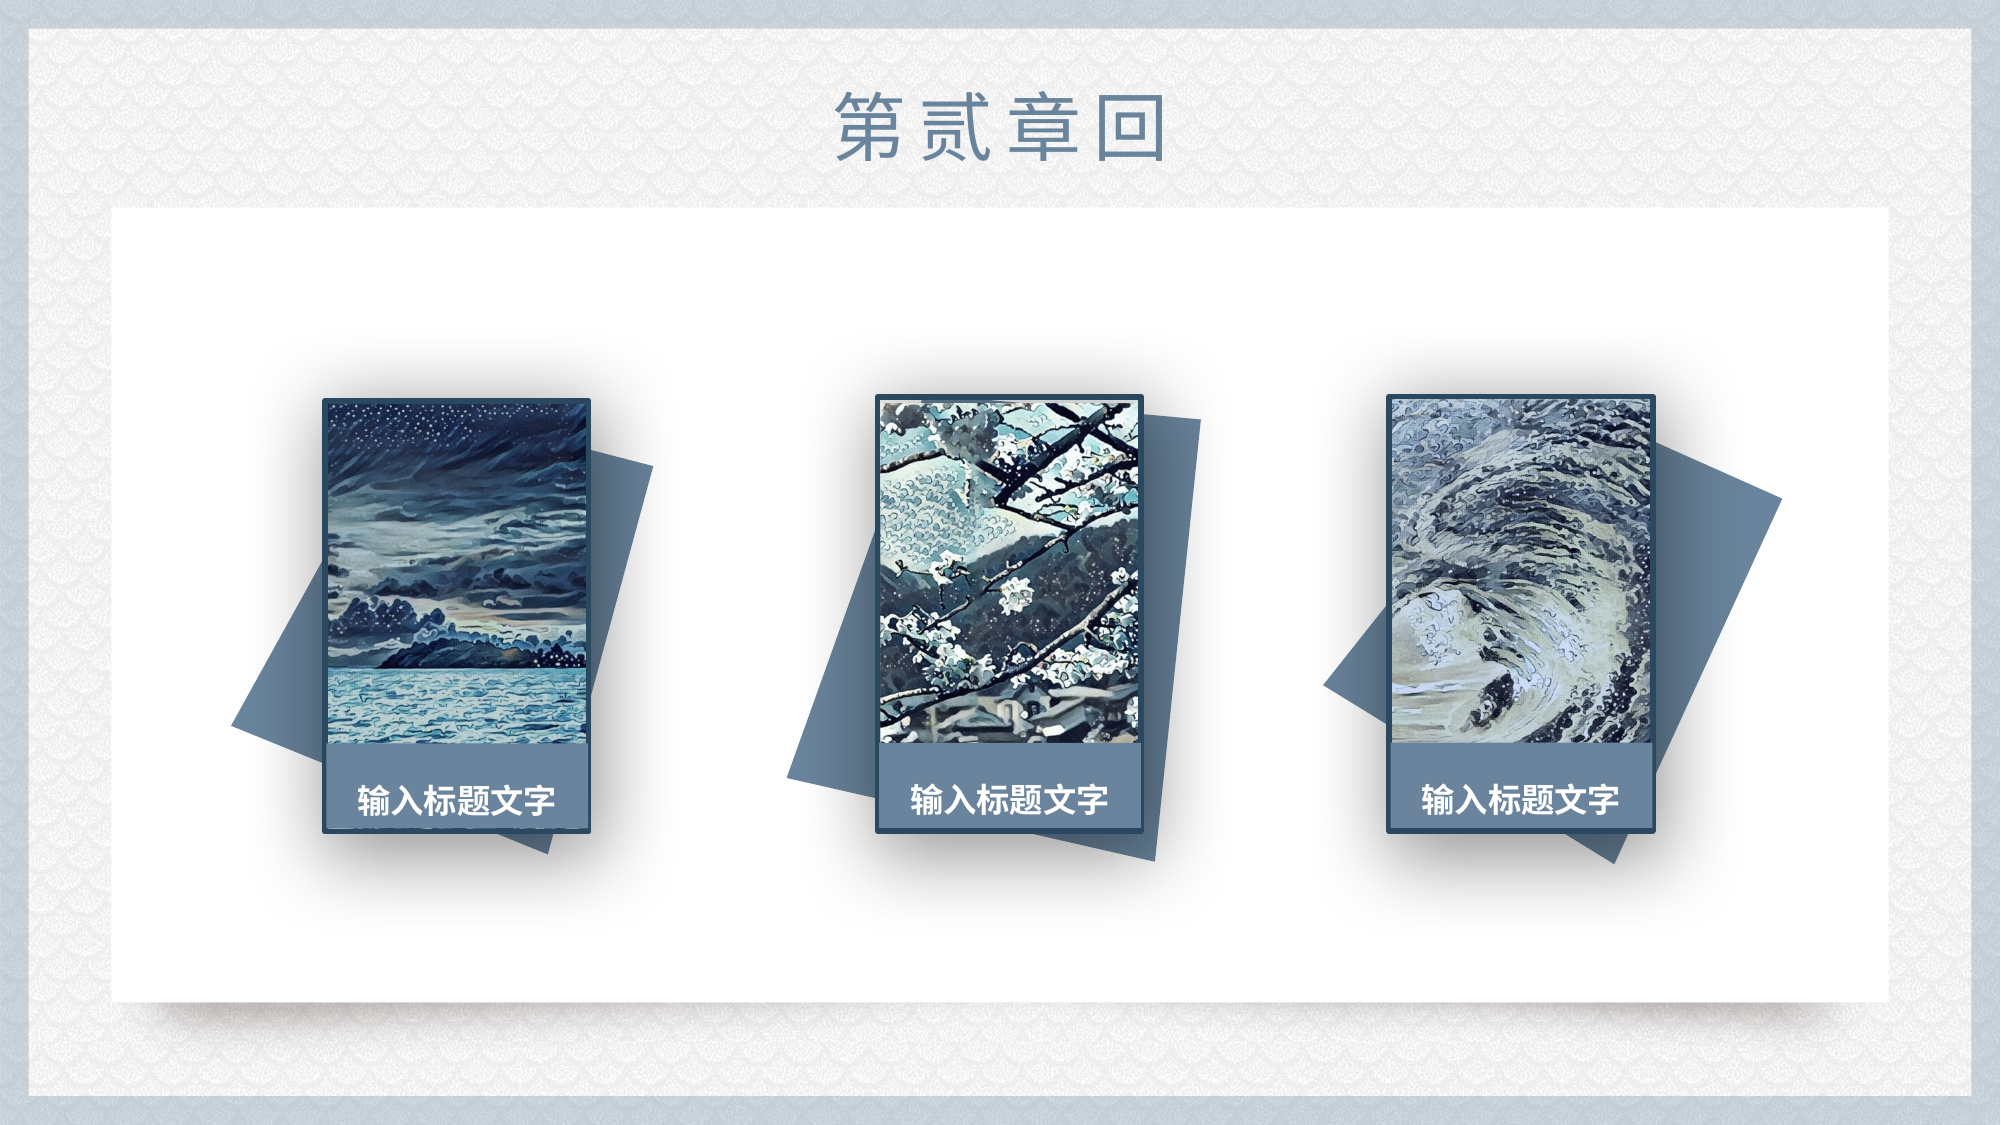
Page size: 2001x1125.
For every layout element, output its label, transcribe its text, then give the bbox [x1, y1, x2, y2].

picture [30, 30, 1970, 1095]
text_box [786, 684, 820, 786]
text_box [1391, 399, 1744, 828]
text_box [231, 658, 268, 741]
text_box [879, 742, 1141, 828]
text_box 第贰章回 [816, 72, 1184, 178]
text_box ` [0, 0, 2000, 1125]
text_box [1390, 742, 1653, 828]
text_box [111, 207, 1889, 1000]
